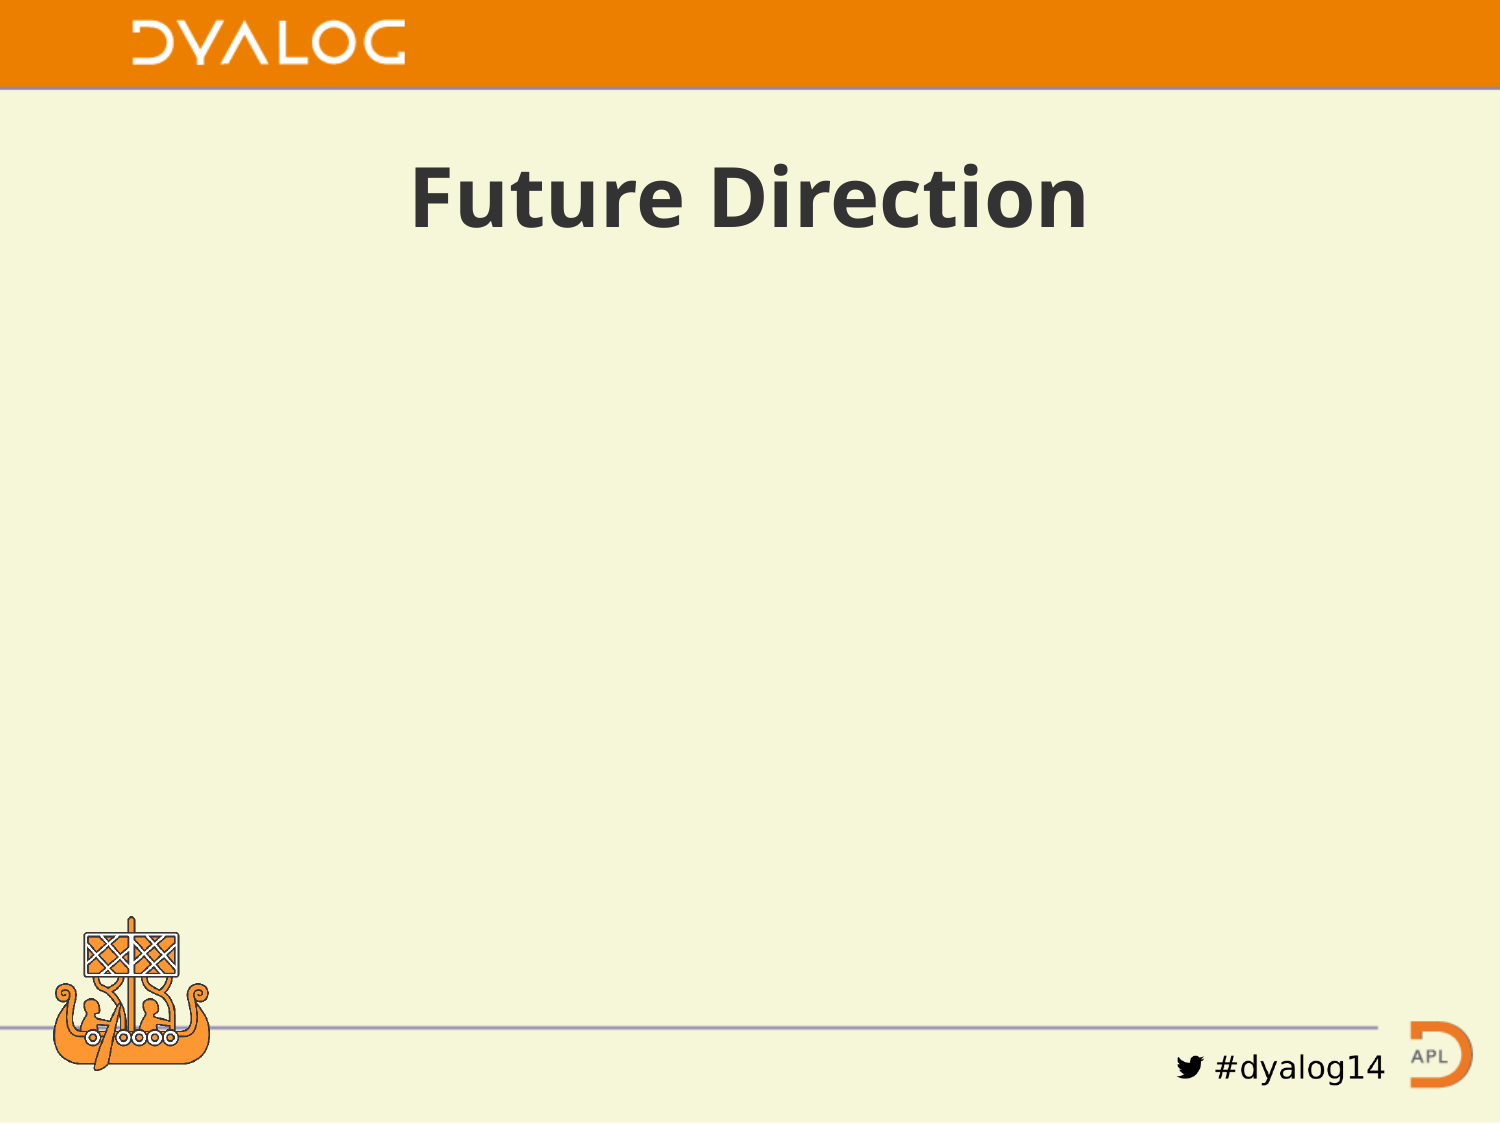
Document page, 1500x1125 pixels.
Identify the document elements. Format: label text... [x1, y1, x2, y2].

picture [0, 0, 1500, 1123]
title Future Direction [112, 137, 1388, 288]
